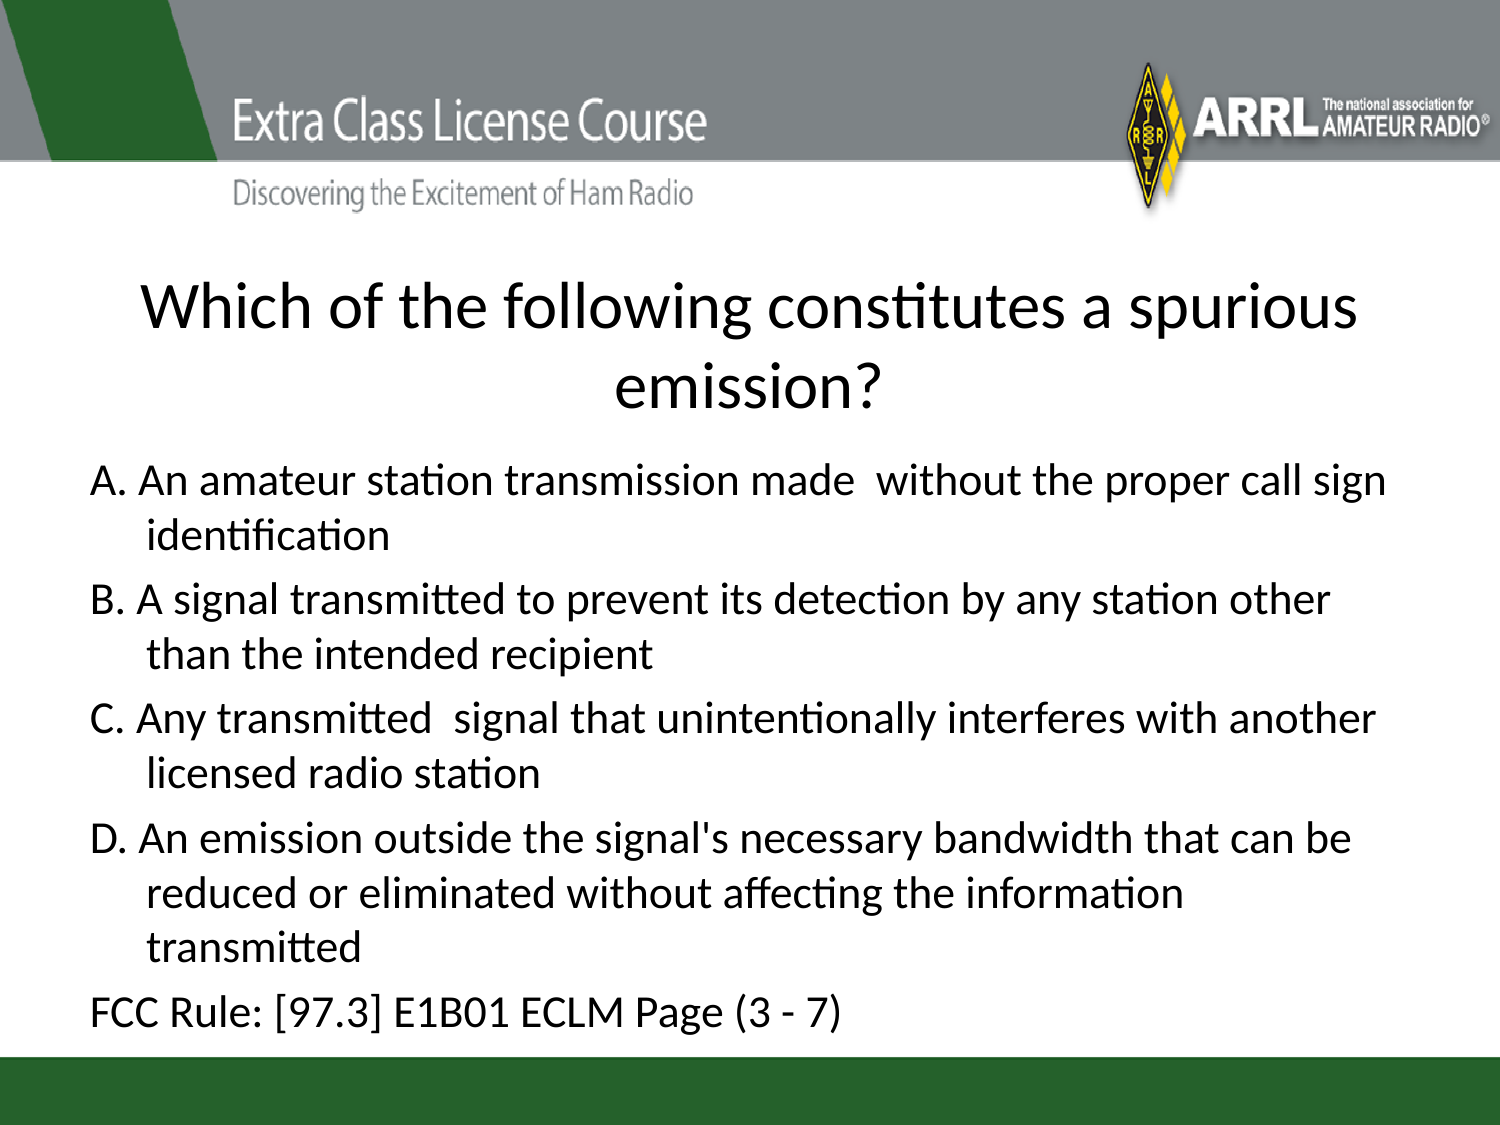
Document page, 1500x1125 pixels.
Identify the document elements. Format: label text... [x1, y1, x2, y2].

picture [0, 0, 1500, 1125]
title Which of the following constitutes a spurious emission? [75, 254, 1425, 442]
list A. An amateur station transmission made without the proper call sign identification B. A signal transmitted to prevent its detection by any station other than the intended recipient C. Any transmitted signal that unintentionally interferes with another licensed radio station D. An emission outside the signal's necessary bandwidth that can be reduced or eliminated without affecting the information transmitted FCC Rule: [97.3] E1B01 ECLM Page (3 - 7) [75, 442, 1425, 960]
